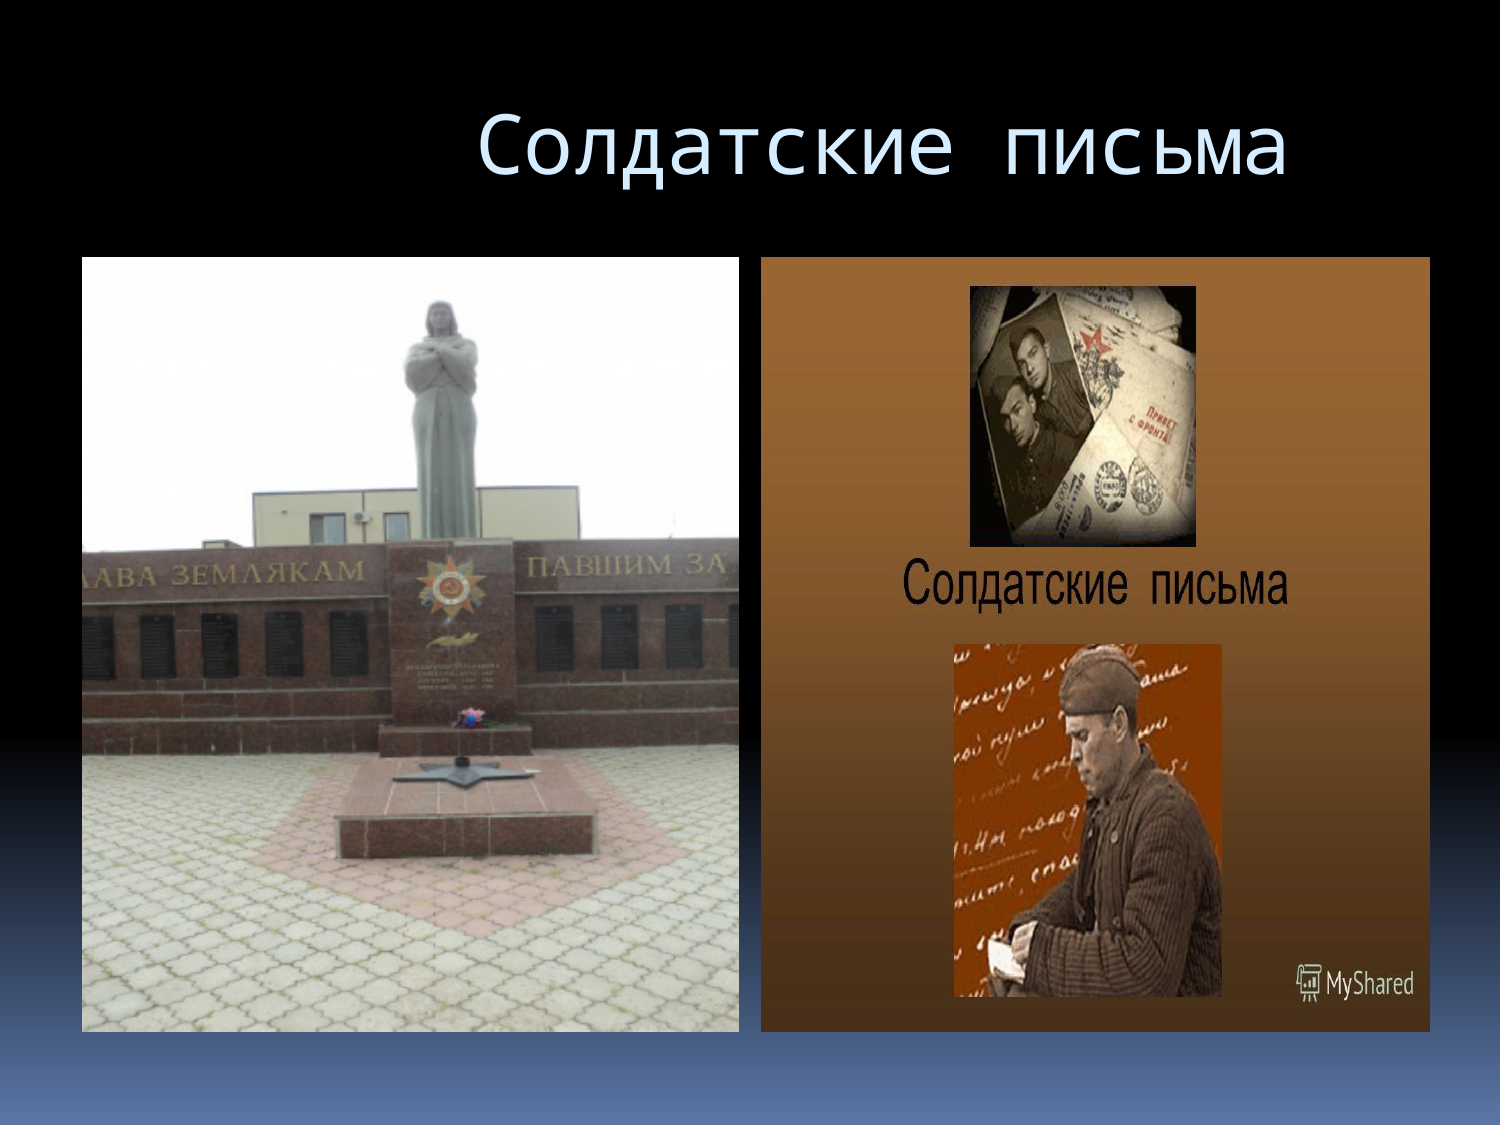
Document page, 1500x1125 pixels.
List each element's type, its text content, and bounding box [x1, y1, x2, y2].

picture [81, 257, 739, 1032]
title Солдатские письма [75, 83, 1425, 234]
picture [761, 257, 1431, 1032]
